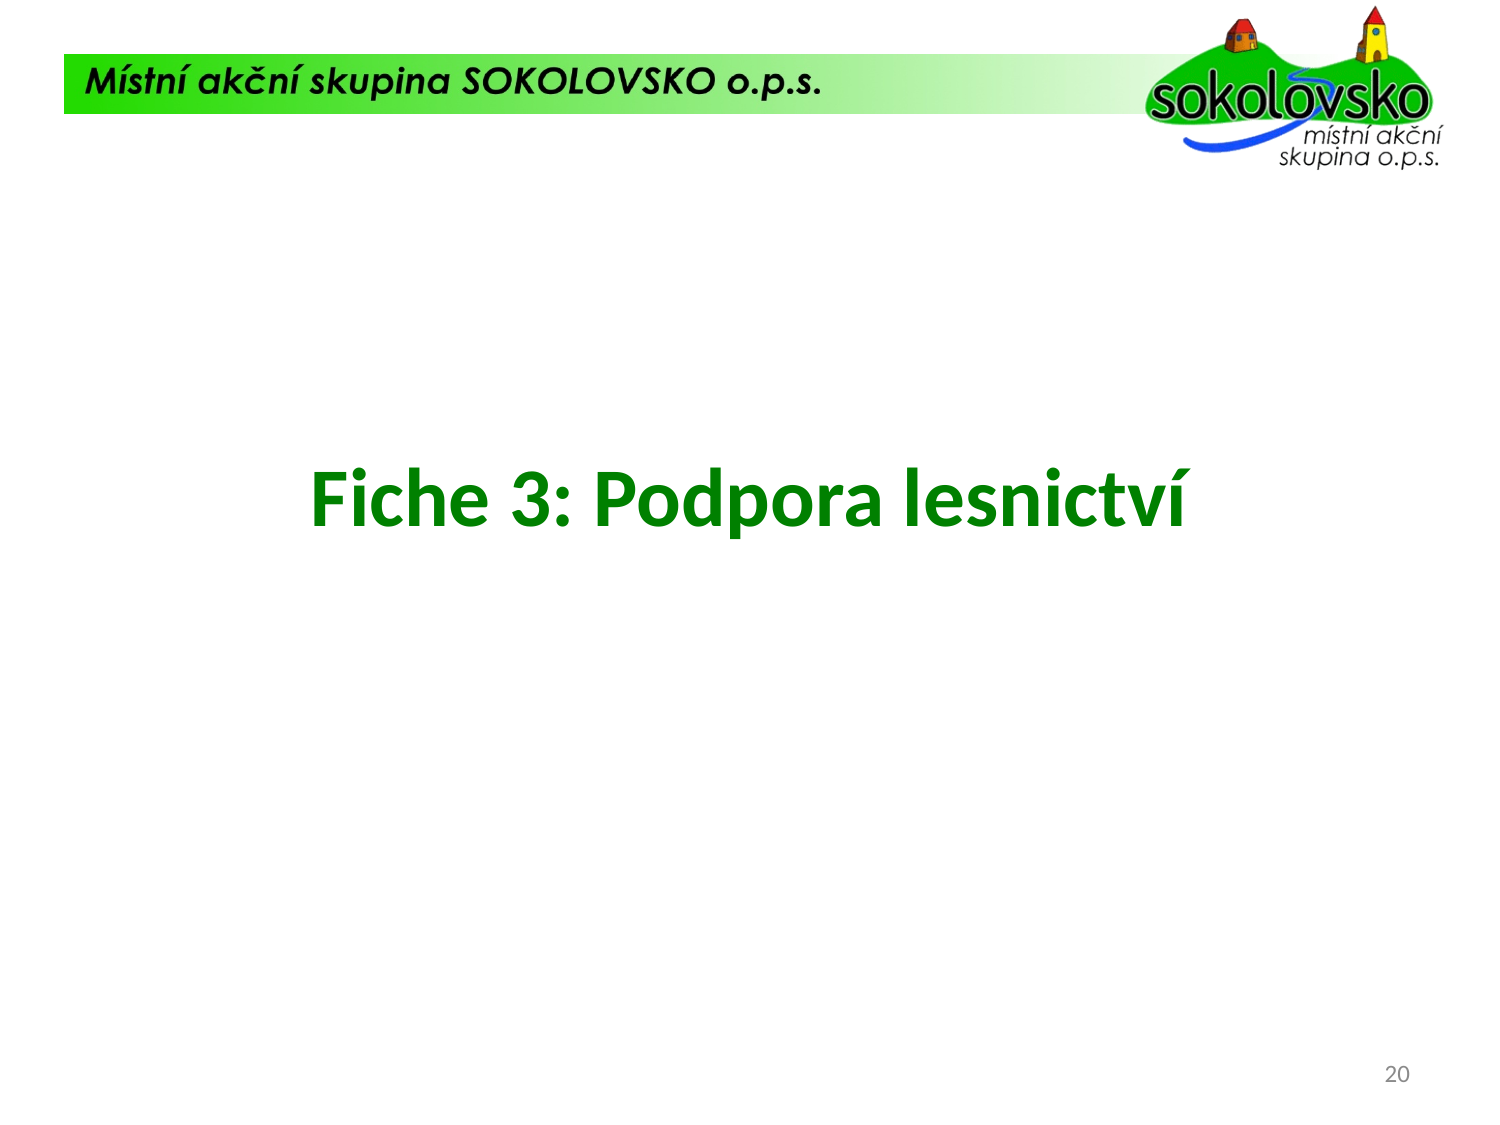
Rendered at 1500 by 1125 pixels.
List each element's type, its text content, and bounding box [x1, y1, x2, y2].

slide_number 20 [1074, 1042, 1425, 1103]
title Fiche 3: Podpora lesnictví [47, 423, 1452, 563]
picture [64, 0, 1458, 193]
